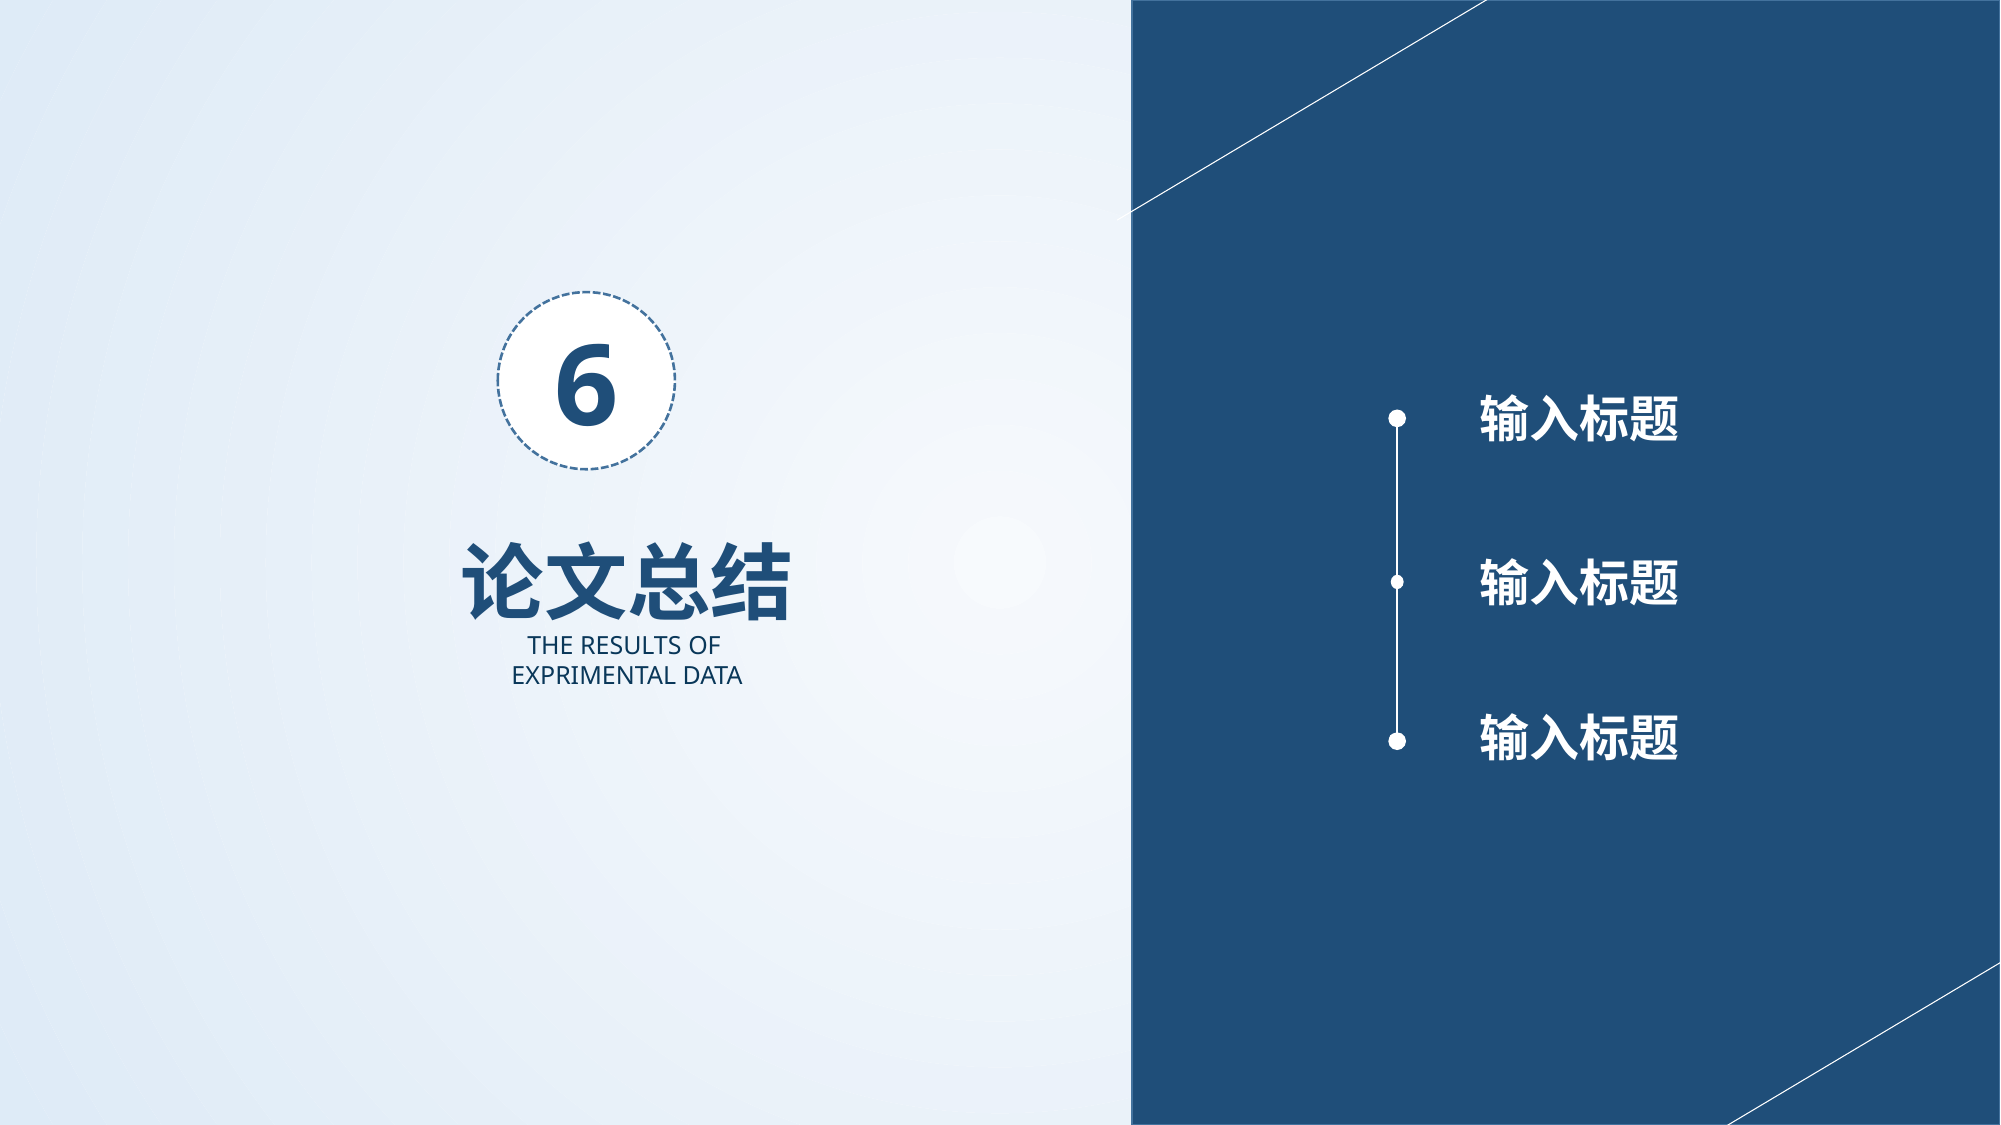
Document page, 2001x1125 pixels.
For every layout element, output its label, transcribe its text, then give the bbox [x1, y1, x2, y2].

text_box 输入标题 [1465, 380, 1759, 456]
text_box 输入标题 [1465, 544, 1759, 619]
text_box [1117, 0, 1555, 221]
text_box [1390, 734, 1398, 745]
text_box [1131, 0, 2000, 1125]
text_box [1660, 904, 2000, 1125]
text_box [1387, 731, 1408, 752]
text_box 论文总结 THE RESULTS OF EXPRIMENTAL DATA [297, 522, 958, 697]
text_box [1389, 573, 1405, 590]
text_box 输入标题 [1465, 698, 1759, 774]
text_box [1387, 408, 1408, 429]
text_box 6 [496, 291, 676, 471]
